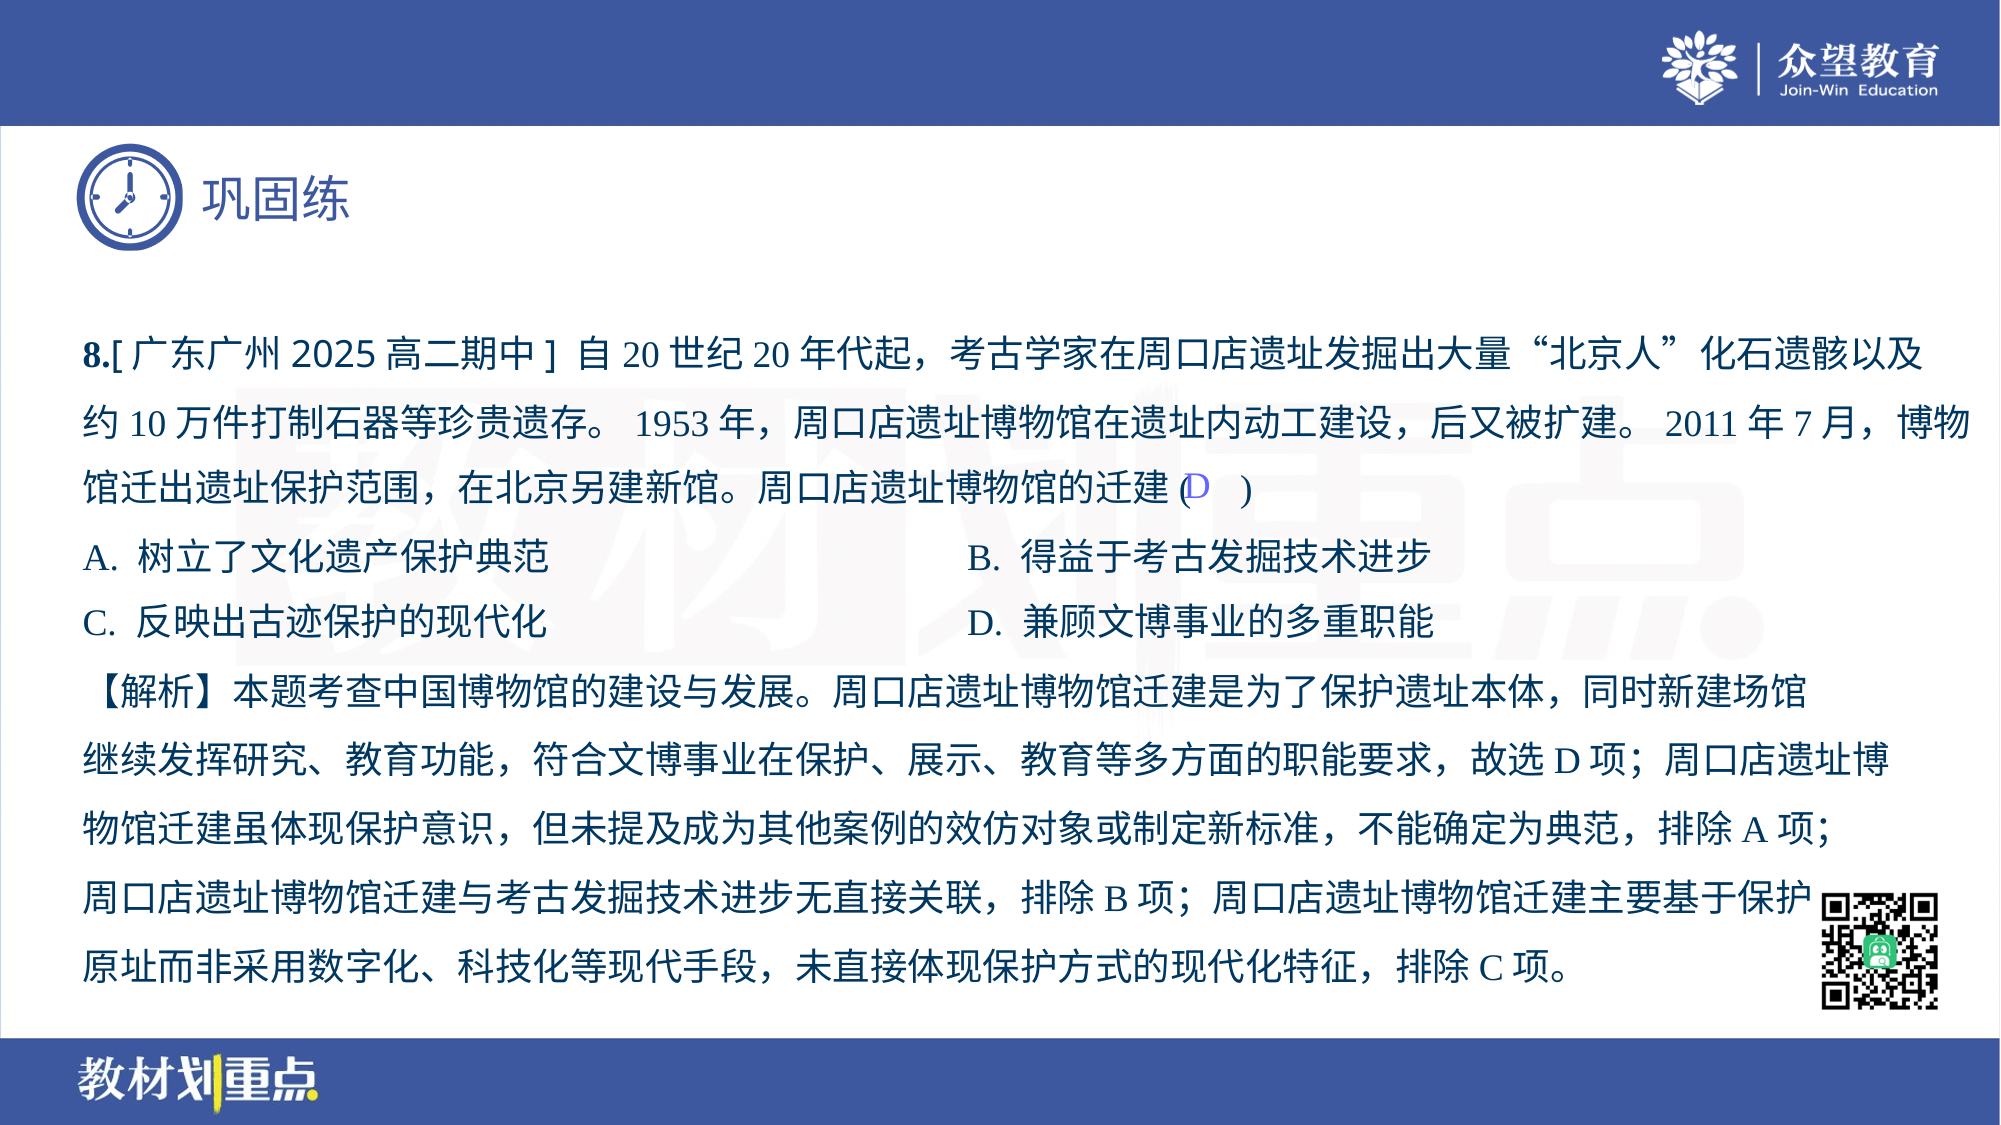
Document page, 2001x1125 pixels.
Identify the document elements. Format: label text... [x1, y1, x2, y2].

text_box A. 树立了文化遗产保护典范 B. 得益于考古发掘技术进步 C. 反映出古迹保护的现代化 D. 兼顾文博事业的多重职能 [82, 509, 1817, 636]
text_box 8.[广东广州2025高二期中] 自20世纪20年代起，考古学家在周口店遗址发掘出大量“北京人”化石遗骸以及 约10万件打制石器等珍贵遗存。1953年，周口店遗址博物馆在遗址内动工建设，后又被扩建。2011年7月，博物 馆迁出遗址保护范围，在北京另建新馆。周口店遗址博物馆的迁建( ) [82, 306, 1817, 502]
text_box D [1169, 441, 1225, 500]
text_box 【解析】本题考查中国博物馆的建设与发展。周口店遗址博物馆迁建是为了保护遗址本体，同时新建场馆 继续发挥研究、教育功能，符合文博事业在保护、展示、教育等多方面的职能要求，故选D项；周口店遗址博 物馆迁建虽体现保护意识，但未提及成为其他案例的效仿对象或制定新标准，不能确定为典范，排除A项； 周口店遗址博物馆迁建与考古发掘技术进步无直接关联，排除B项；周口店遗址博物馆迁建主要基于保护 原址而非采用数字化、科技化等现代手段，未直接体现保护方式的现代化特征，排除C项。 [82, 643, 1817, 978]
picture [0, 0, 2000, 1125]
